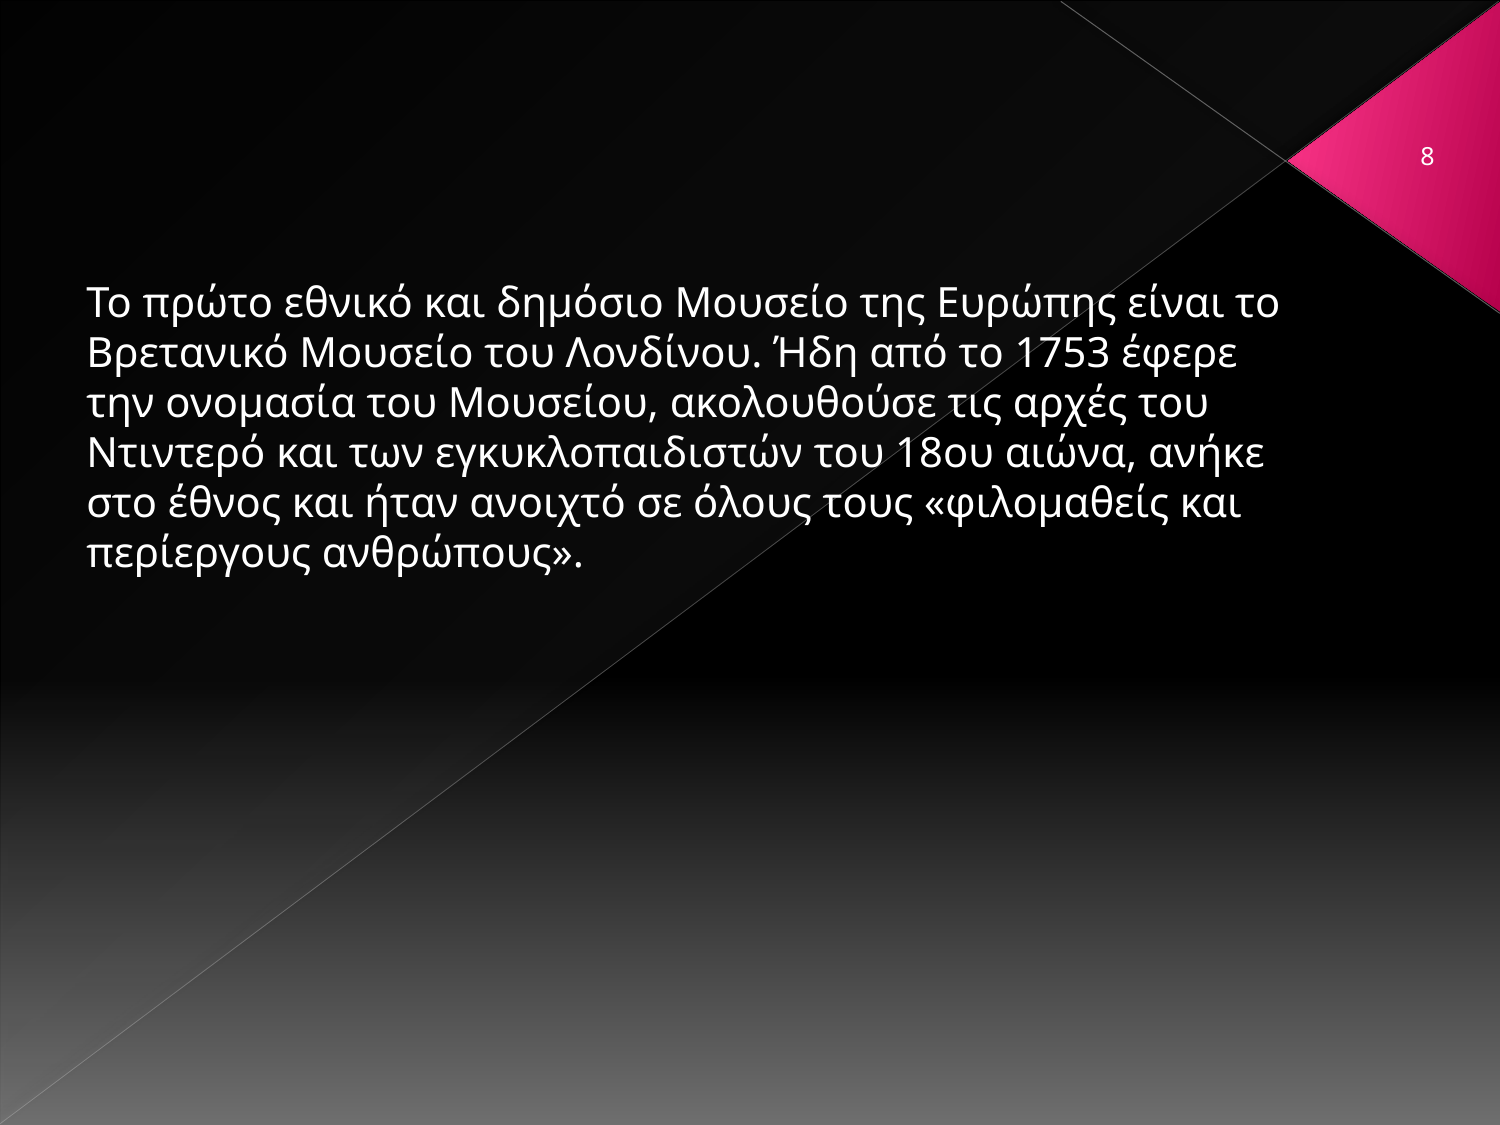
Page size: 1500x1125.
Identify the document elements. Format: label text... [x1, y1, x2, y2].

list Το πρώτο εθνικό και δημόσιο Μουσείο της Ευρώπης είναι το Βρετανικό Μουσείο του Λονδίνου. Ήδη από το 1753 έφερε την ονομασία του Μουσείου, ακολουθούσε τις αρχές του Ντιντερό και των εγκυκλοπαιδιστών του 18ου αιώνα, ανήκε στο έθνος και ήταν ανοιχτό σε όλους τους «φιλομαθείς και περίεργους ανθρώπους». [62, 267, 1301, 1079]
slide_number 8 [1386, 132, 1469, 183]
